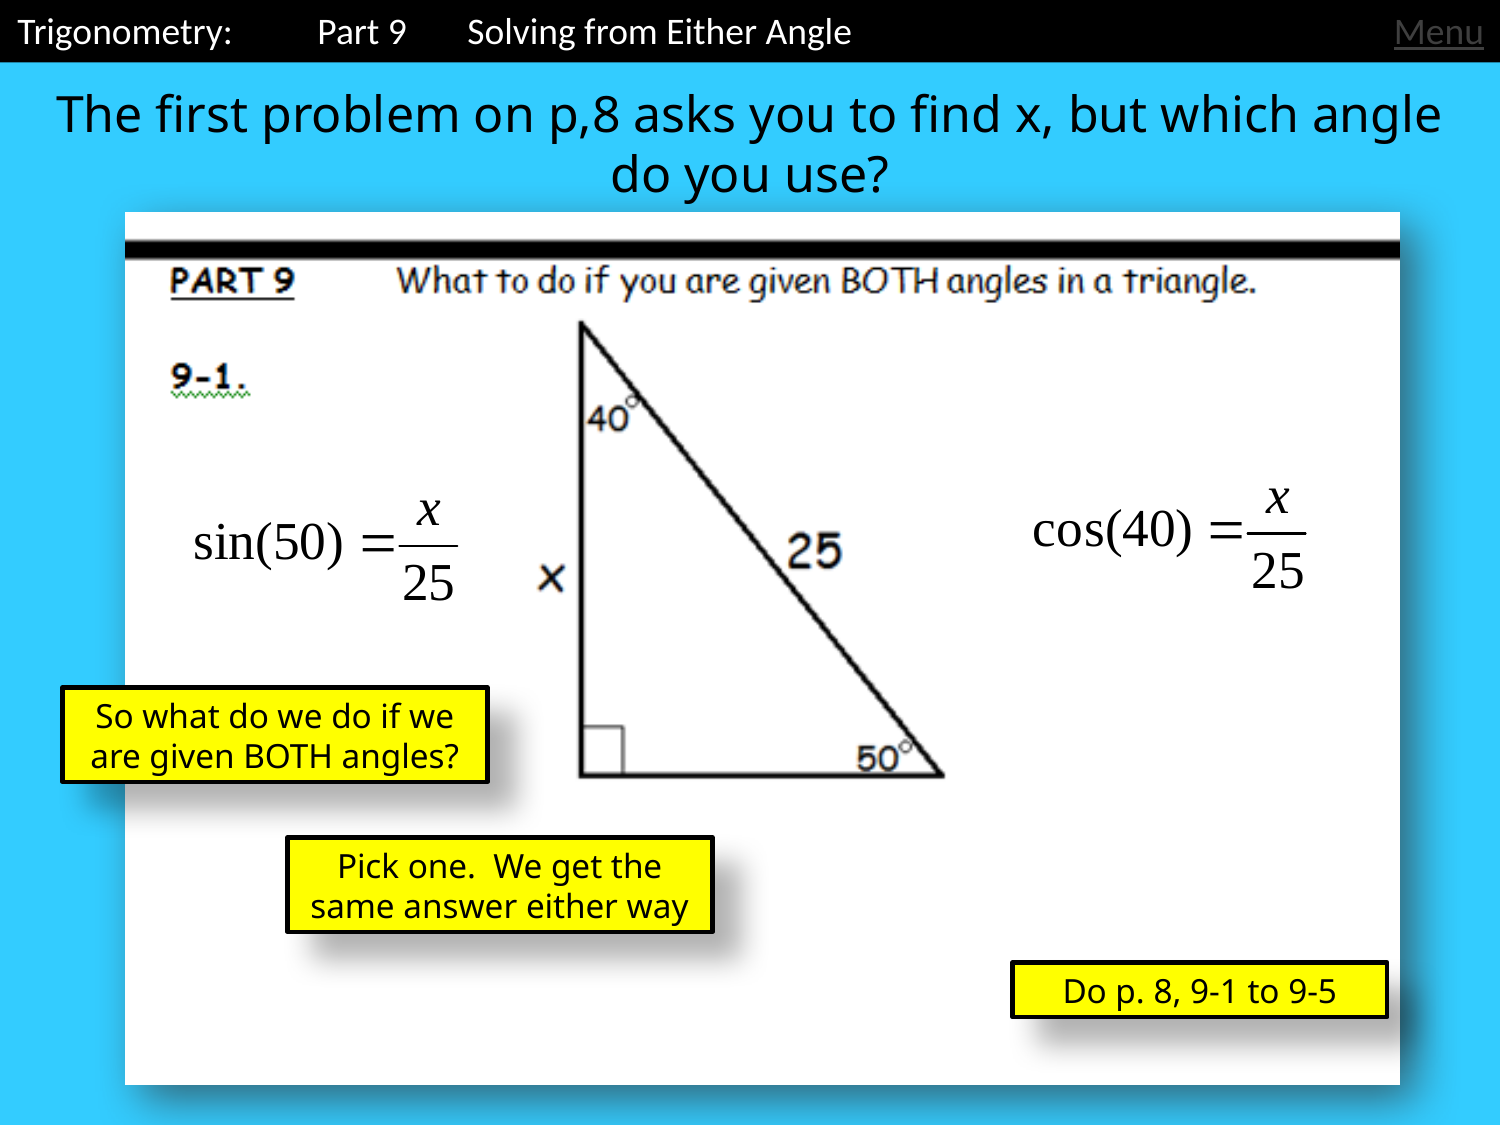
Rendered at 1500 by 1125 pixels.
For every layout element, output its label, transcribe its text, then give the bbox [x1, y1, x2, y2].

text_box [1024, 462, 1318, 601]
picture [124, 212, 1401, 1085]
text_box Trigonometry: Part 9 Solving from Either Angle [2, 0, 868, 60]
text_box Menu [1379, 0, 1500, 60]
text_box The first problem on p,8 asks you to find x, but which angle do you use? [24, 74, 1475, 210]
text_box [0, 0, 1500, 64]
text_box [187, 474, 468, 613]
text_box So what do we do if we are given BOTH angles? [62, 687, 119, 783]
